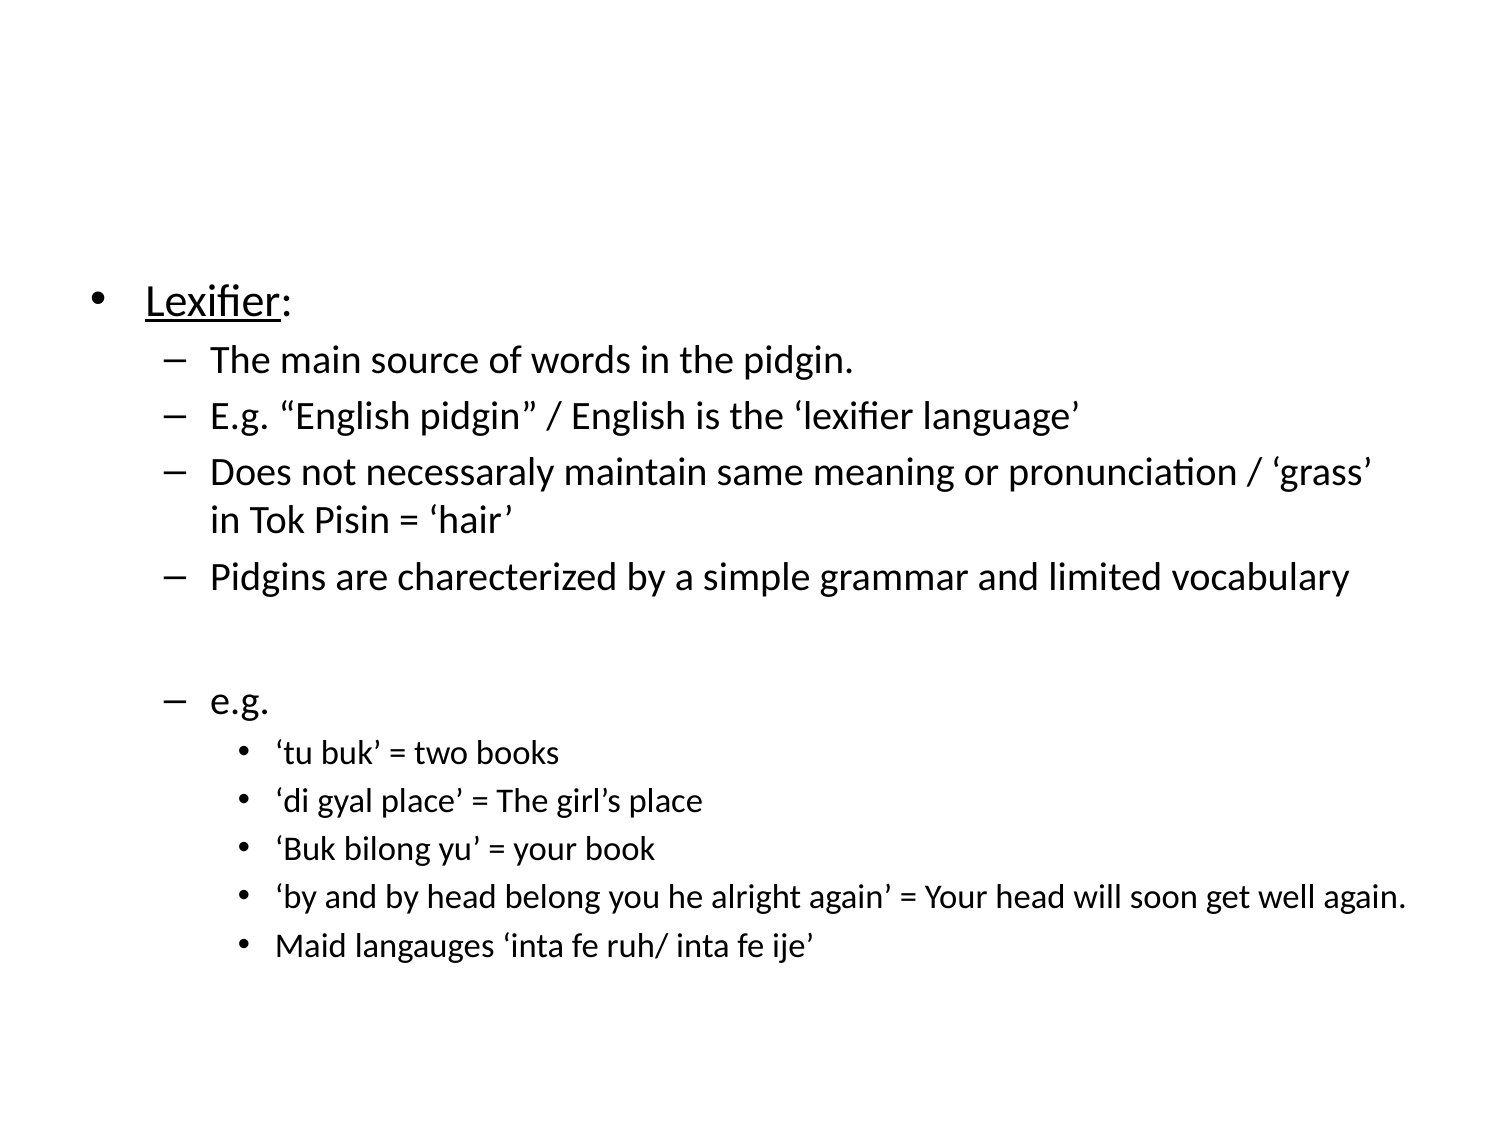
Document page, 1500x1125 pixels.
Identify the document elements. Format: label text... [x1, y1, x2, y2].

list Lexifier: The main source of words in the pidgin. E.g. “English pidgin” / English is the ‘lexifier language’ Does not necessaraly maintain same meaning or pronunciation / ‘grass’ in Tok Pisin = ‘hair’ Pidgins are charecterized by a simple grammar and limited vocabulary e.g. ‘tu buk’ = two books ‘di gyal place’ = The girl’s place ‘Buk bilong yu’ = your book ‘by and by head belong you he alright again’ = Your head will soon get well again. Maid langauges ‘inta fe ruh/ inta fe ije’ [75, 262, 1425, 1063]
